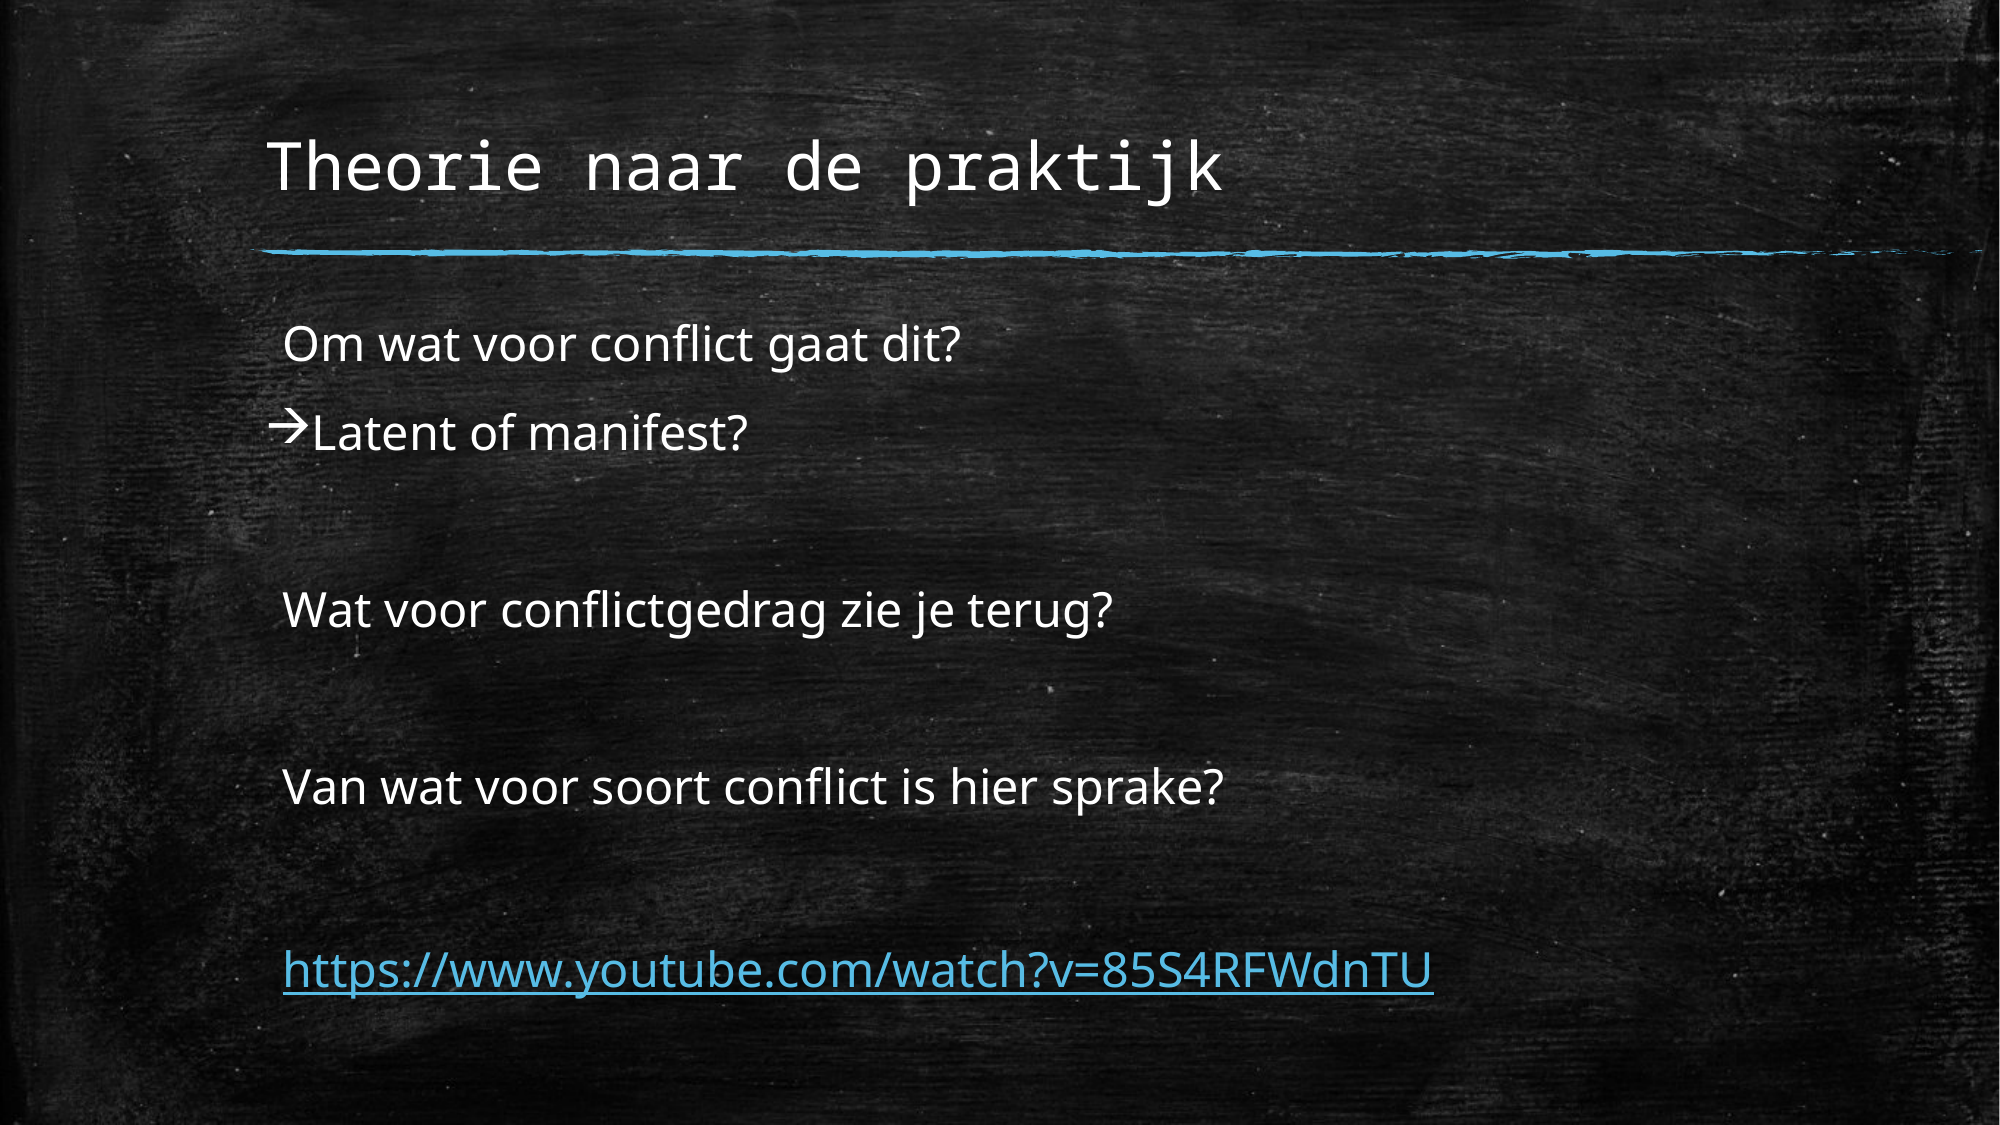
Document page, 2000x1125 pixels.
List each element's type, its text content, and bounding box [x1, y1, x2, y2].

list Om wat voor conflict gaat dit? Latent of manifest? Wat voor conflictgedrag zie je terug? Van wat voor soort conflict is hier sprake? https://www.youtube.com/watch?v=85S4RFWdnTU [249, 312, 1750, 1013]
title Theorie naar de praktijk [249, 45, 1750, 213]
